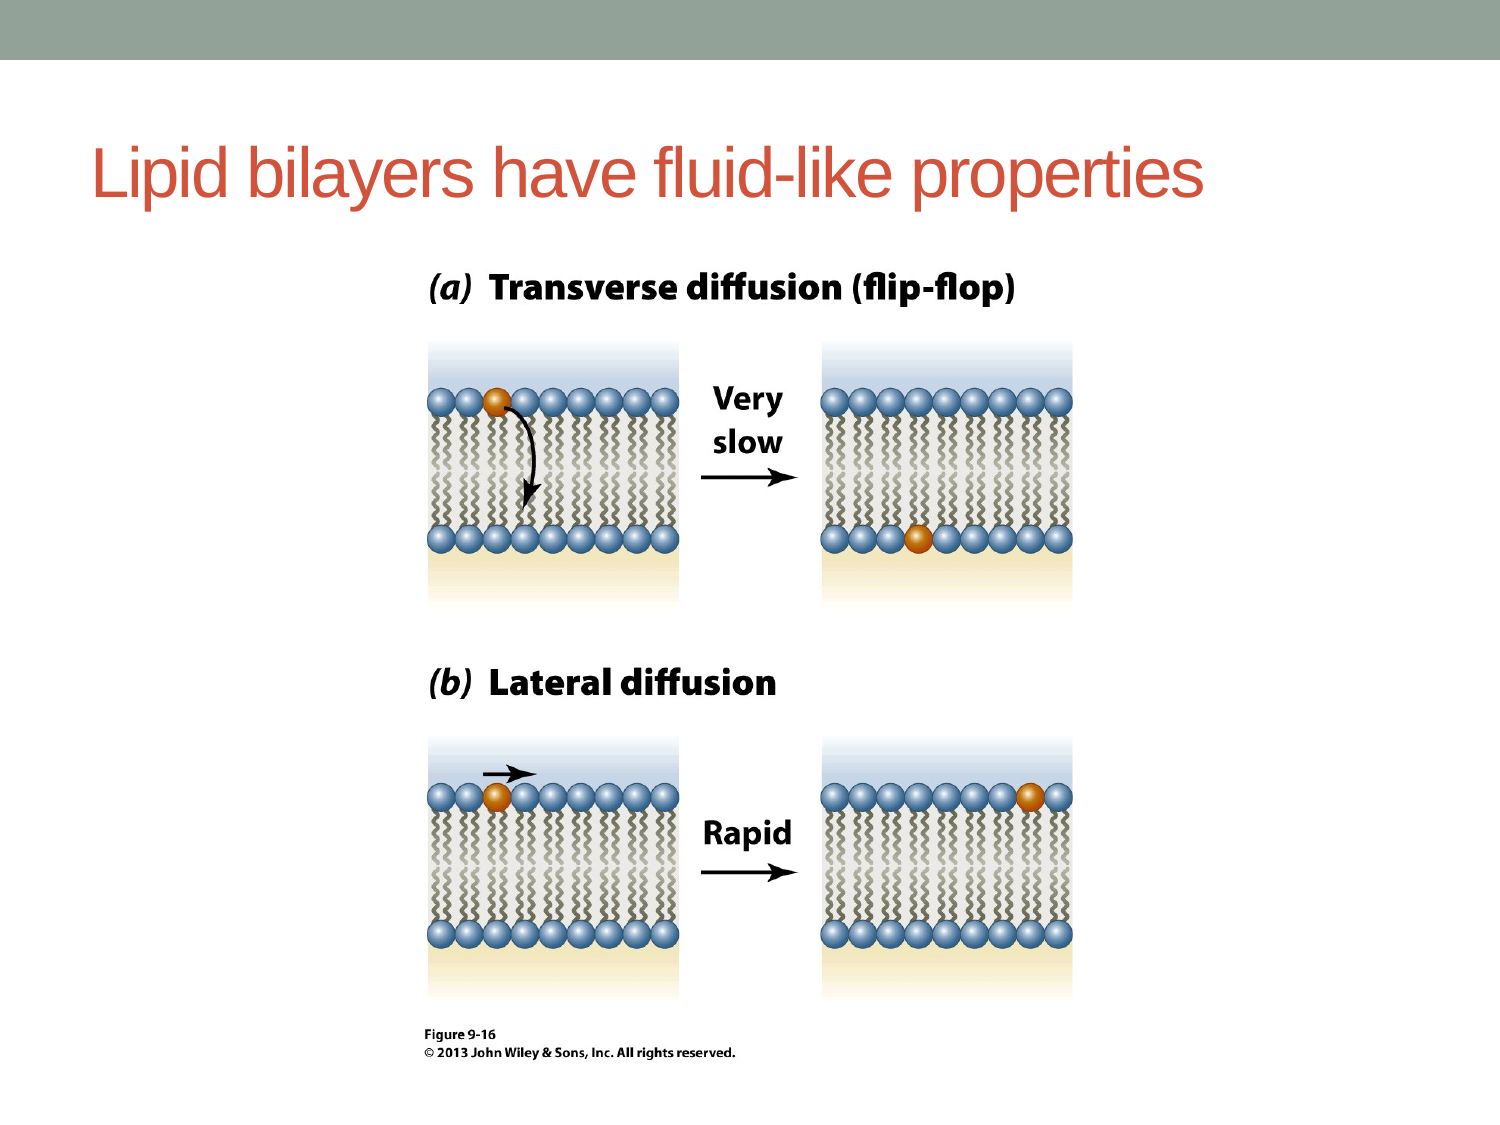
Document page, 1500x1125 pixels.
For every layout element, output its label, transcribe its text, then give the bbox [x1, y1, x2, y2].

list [418, 262, 1082, 1063]
title Lipid bilayers have fluid-like properties [75, 87, 1425, 250]
